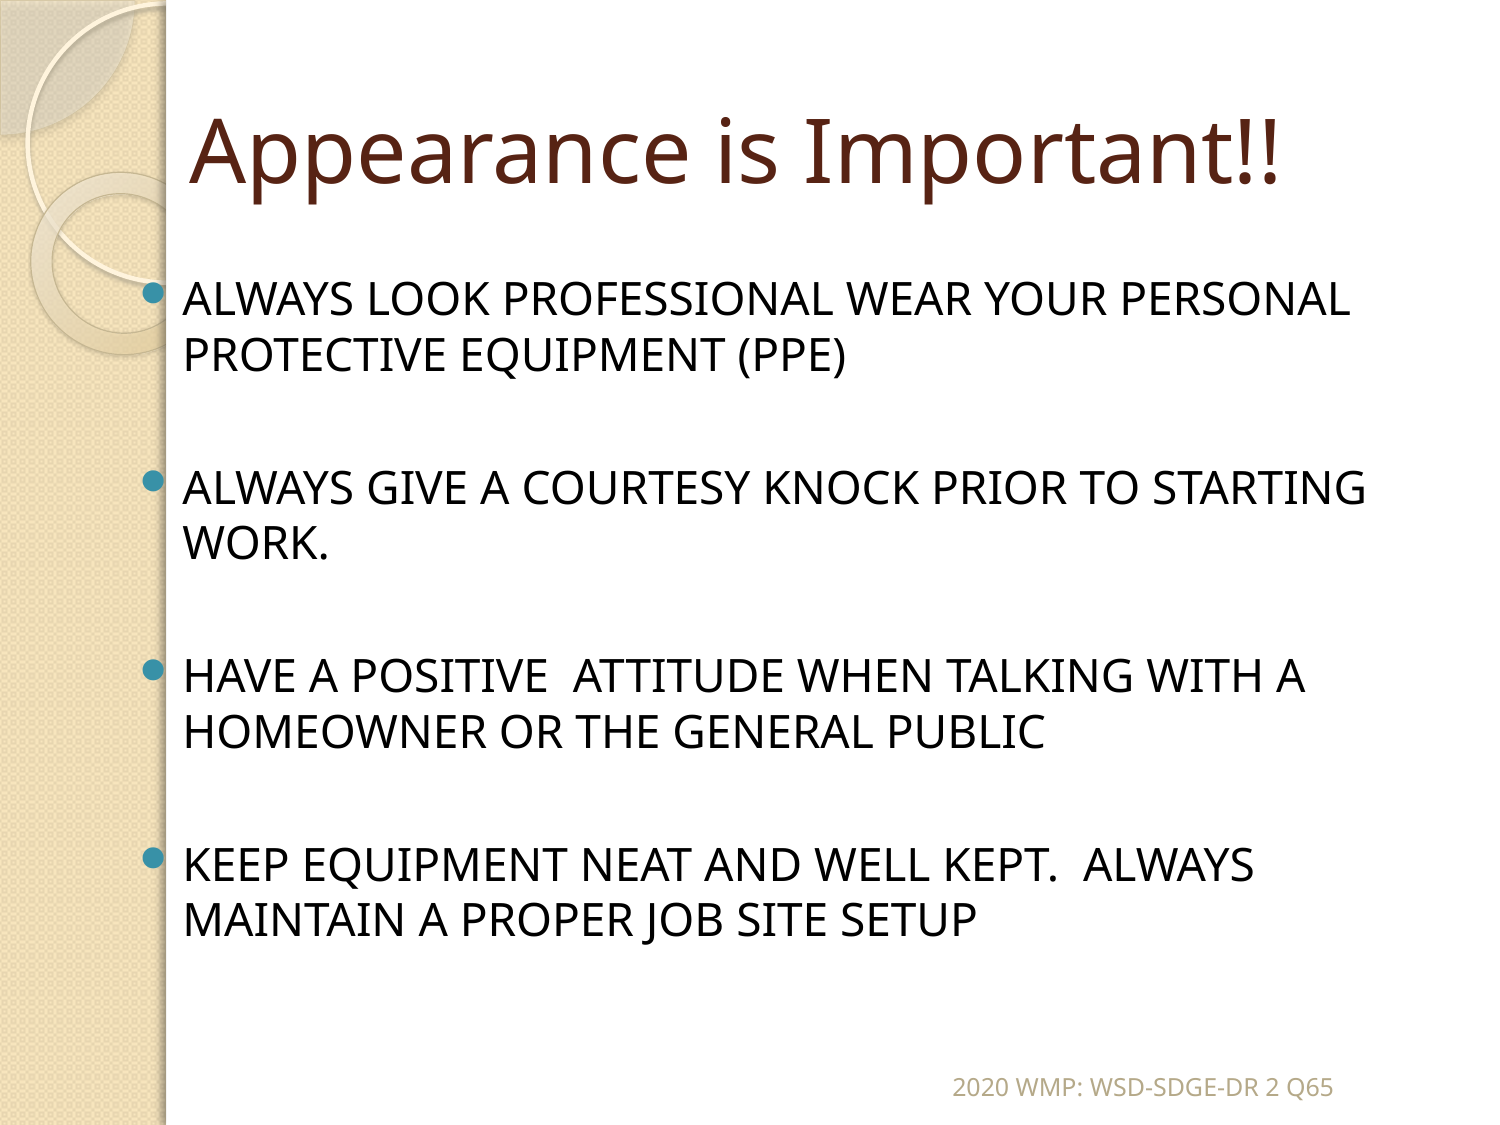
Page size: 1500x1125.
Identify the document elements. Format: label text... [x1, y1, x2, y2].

title Appearance is Important!! [174, 45, 1500, 250]
footer 2020 WMP: WSD-SDGE-DR 2 Q65 [937, 1034, 1413, 1113]
list ALWAYS LOOK PROFESSIONAL WEAR YOUR PERSONAL PROTECTIVE EQUIPMENT (PPE) ALWAYS GIVE A COURTESY KNOCK PRIOR TO STARTING WORK. HAVE A POSITIVE ATTITUDE WHEN TALKING WITH A HOMEOWNER OR THE GENERAL PUBLIC KEEP EQUIPMENT NEAT AND WELL KEPT. ALWAYS MAINTAIN A PROPER JOB SITE SETUP [112, 262, 1438, 1005]
